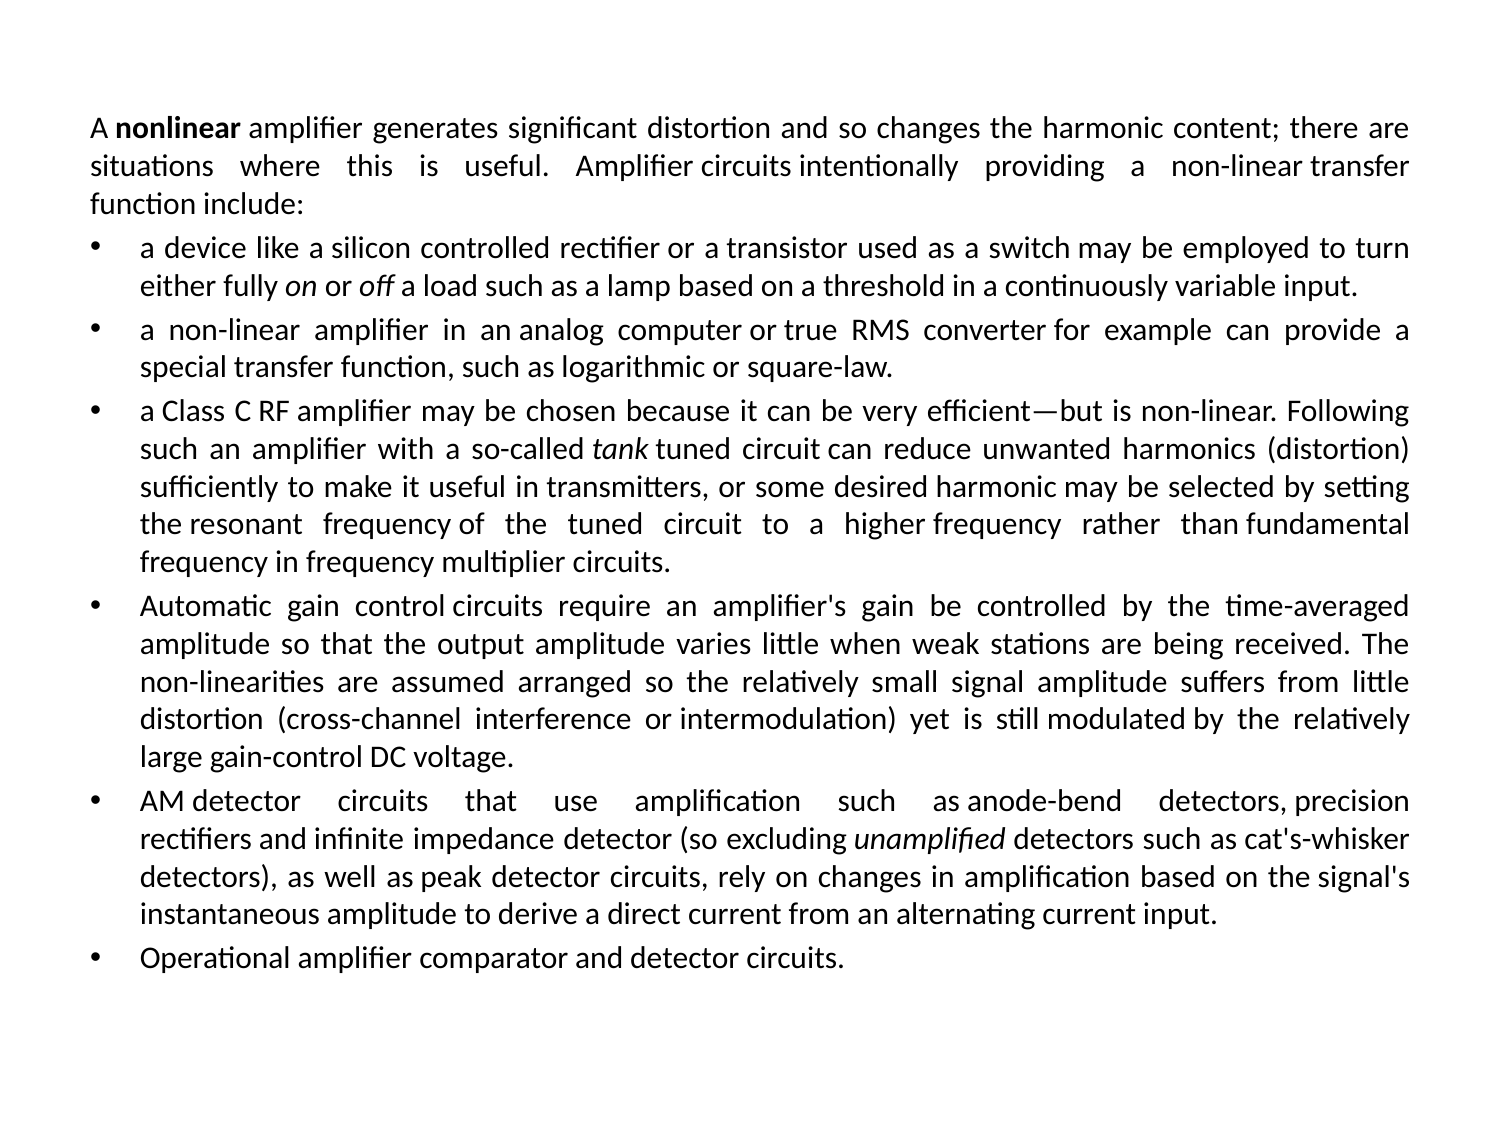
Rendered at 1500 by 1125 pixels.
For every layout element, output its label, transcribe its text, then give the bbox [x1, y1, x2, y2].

list A nonlinear amplifier generates significant distortion and so changes the harmonic content; there are situations where this is useful. Amplifier circuits intentionally providing a non-linear transfer function include: a device like a silicon controlled rectifier or a transistor used as a switch may be employed to turn either fully on or off a load such as a lamp based on a threshold in a continuously variable input. a non-linear amplifier in an analog computer or true RMS converter for example can provide a special transfer function, such as logarithmic or square-law. a Class C RF amplifier may be chosen because it can be very efficient—but is non-linear. Following such an amplifier with a so-called tank tuned circuit can reduce unwanted harmonics (distortion) sufficiently to make it useful in transmitters, or some desired harmonic may be selected by setting the resonant frequency of the tuned circuit to a higher frequency rather than fundamental frequency in frequency multiplier circuits. Automatic gain control circuits require an amplifier's gain be controlled by the time-averaged amplitude so that the output amplitude varies little when weak stations are being received. The non-linearities are assumed arranged so the relatively small signal amplitude suffers from little distortion (cross-channel interference or intermodulation) yet is still modulated by the relatively large gain-control DC voltage. AM detector circuits that use amplification such as anode-bend detectors, precision rectifiers and infinite impedance detector (so excluding unamplified detectors such as cat's-whisker detectors), as well as peak detector circuits, rely on changes in amplification based on the signal's instantaneous amplitude to derive a direct current from an alternating current input. Operational amplifier comparator and detector circuits. [75, 99, 1425, 1025]
